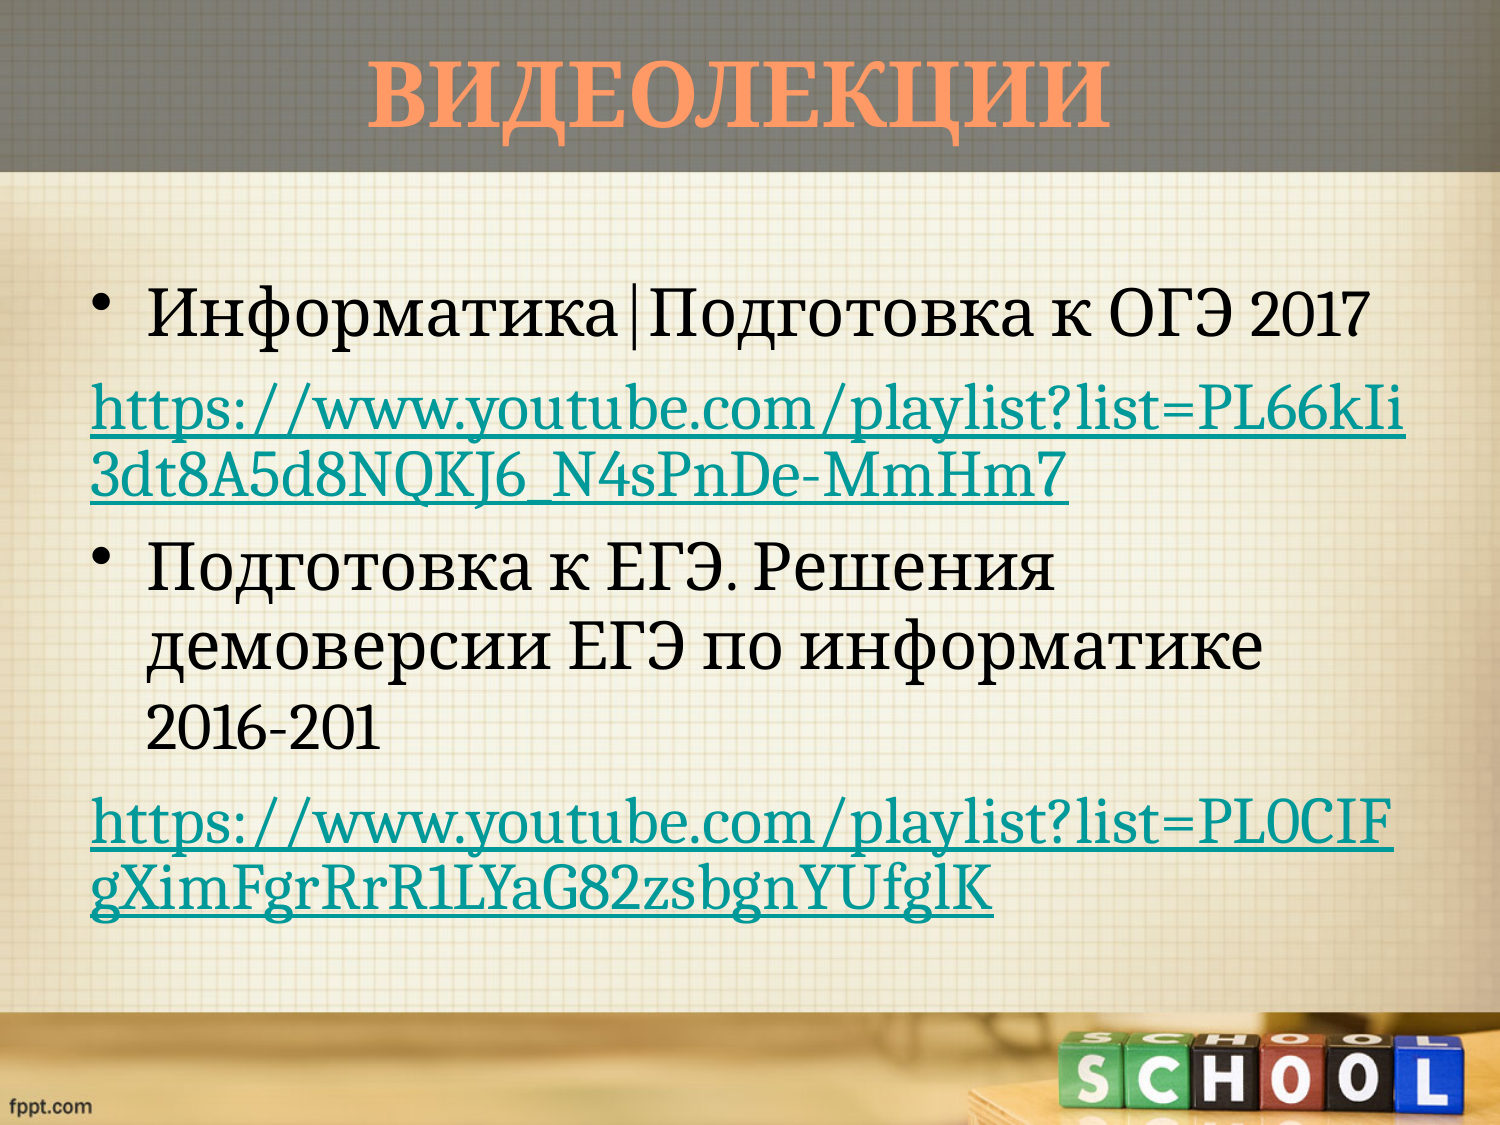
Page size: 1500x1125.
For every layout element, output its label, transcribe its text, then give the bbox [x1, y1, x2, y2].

picture [0, 0, 1500, 1125]
list ИнформатикаПодготовка к ОГЭ 2017 https://www.youtube.com/playlist?list=PL66kIi3dt8A5d8NQKJ6_N4sPnDe-MmHm7 Подготовка к ЕГЭ. Решения демоверсии ЕГЭ по информатике 2016-201 https://www.youtube.com/playlist?list=PL0CIFgXimFgrRrR1LYaG82zsbgnYUfglK [74, 262, 1426, 1006]
title ВИДЕОЛЕКЦИИ [74, 44, 1426, 137]
